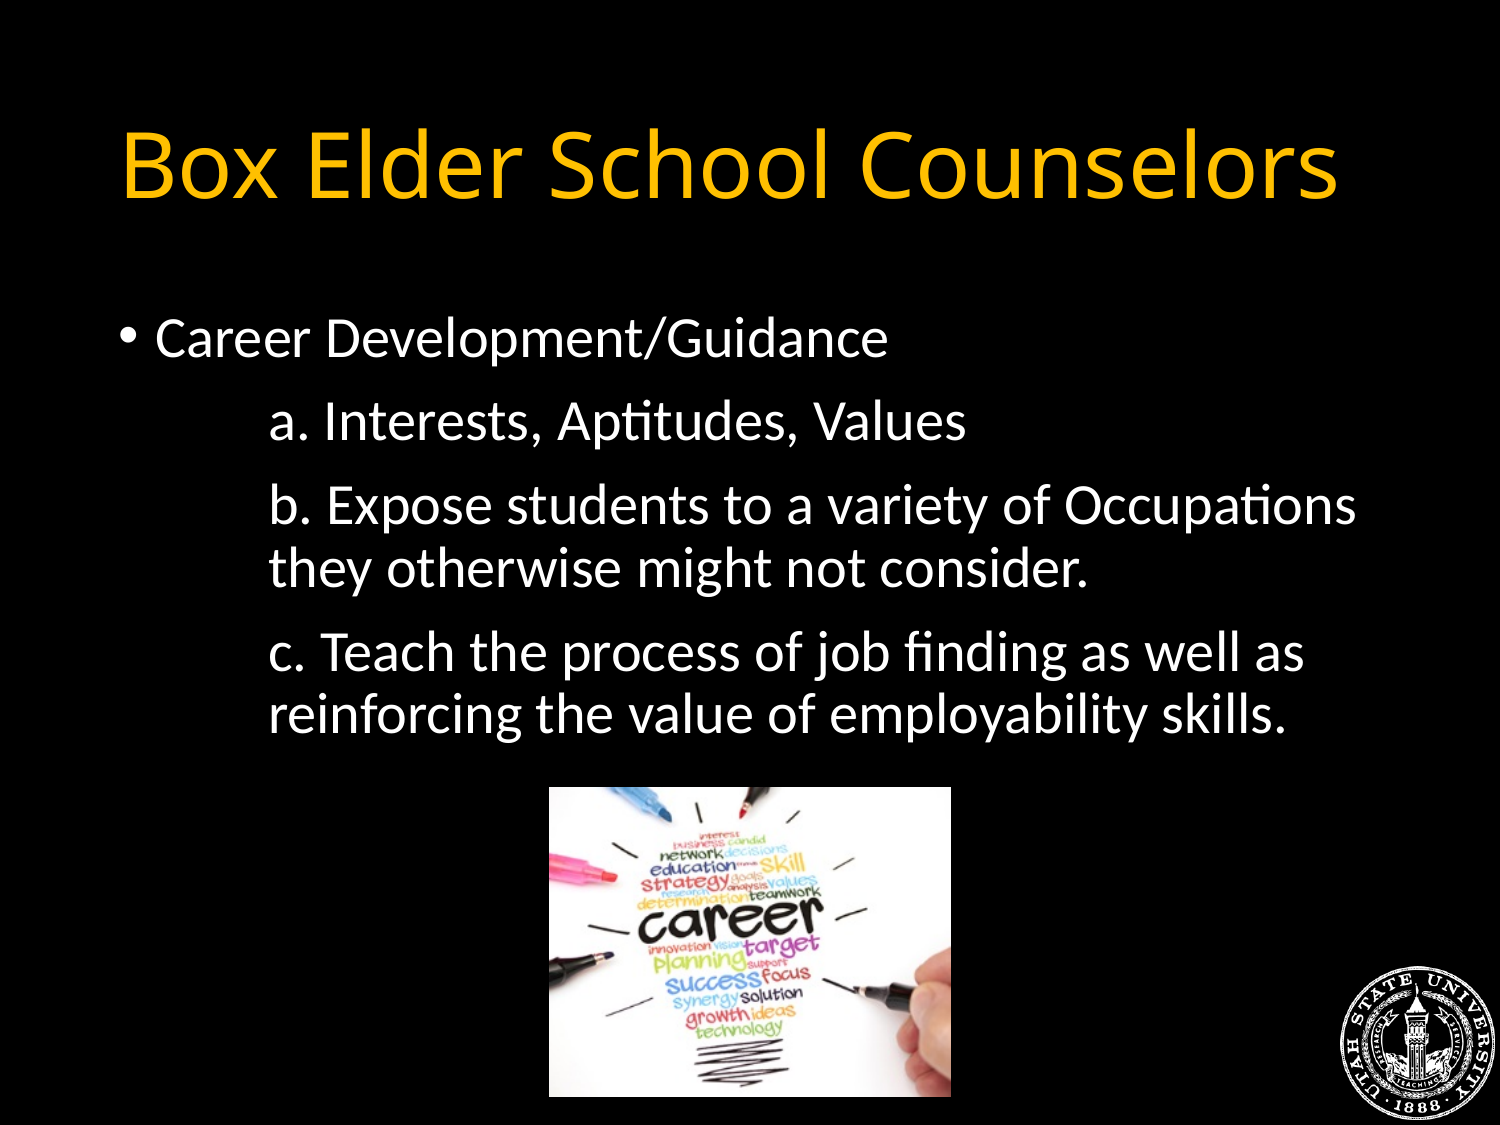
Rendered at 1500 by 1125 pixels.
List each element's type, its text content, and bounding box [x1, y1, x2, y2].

picture [1340, 966, 1496, 1120]
title Box Elder School Counselors [103, 59, 1397, 278]
list Career Development/Guidance a. Interests, Aptitudes, Values b. Expose students to a variety of Occupations they otherwise might not consider. c. Teach the process of job finding as well as reinforcing the value of employability skills. [103, 299, 1397, 1014]
picture [549, 787, 951, 1097]
